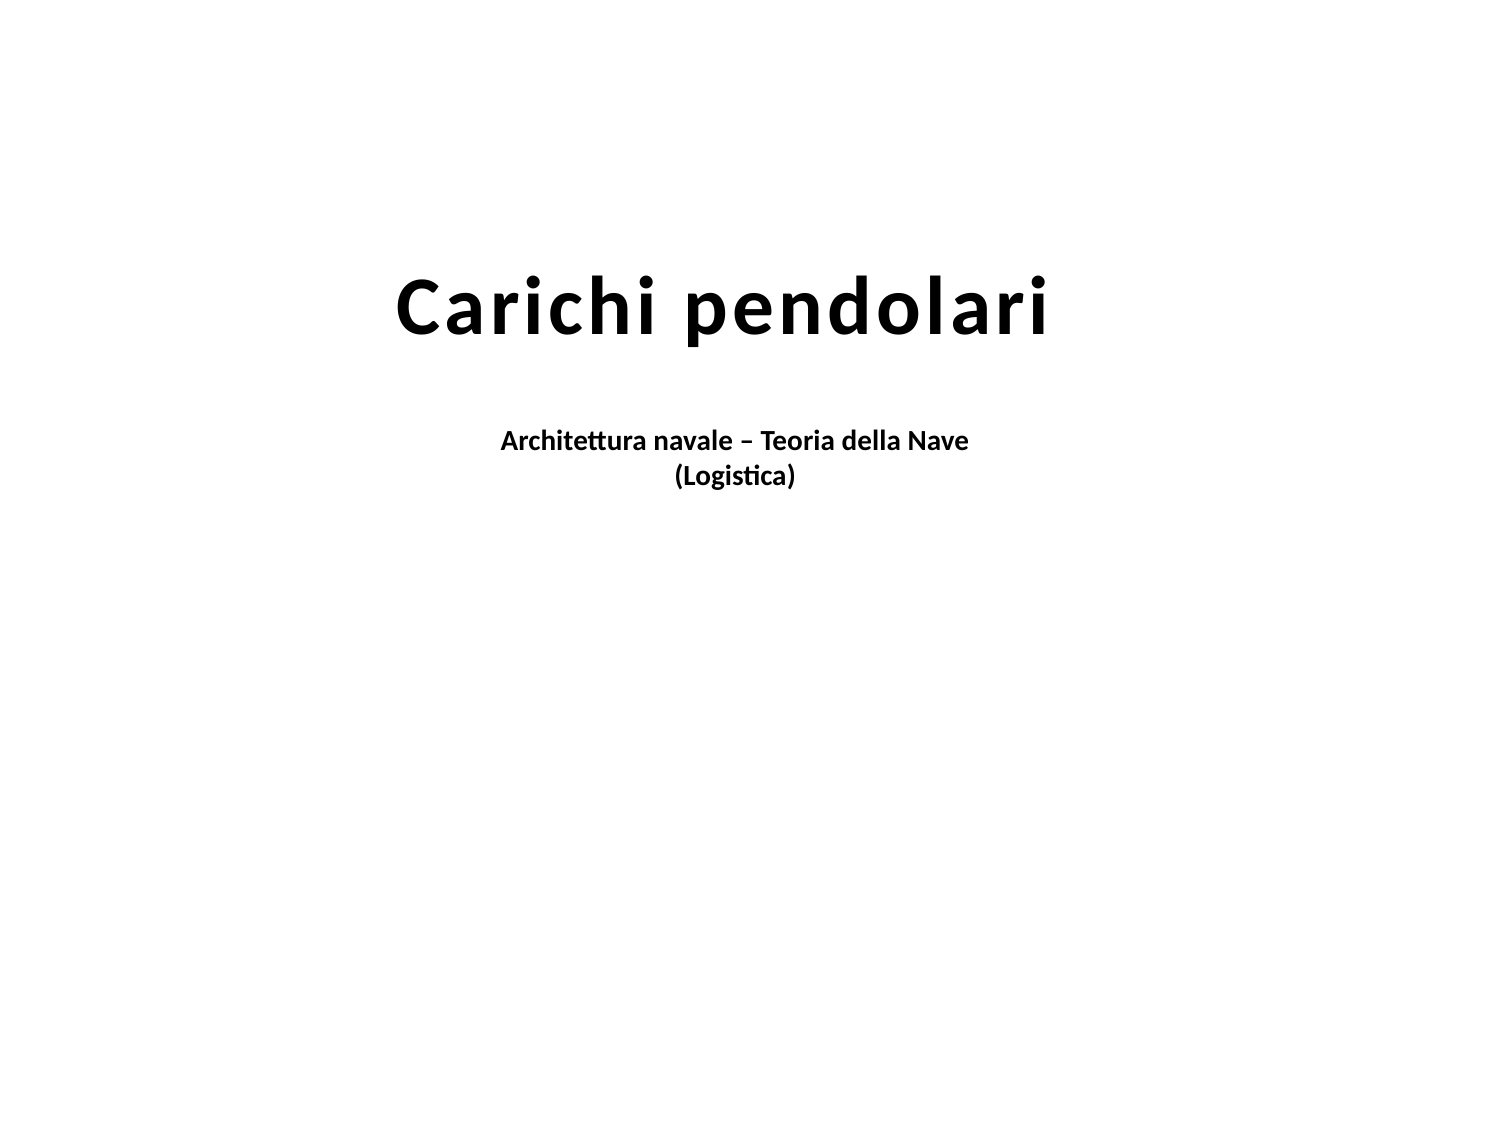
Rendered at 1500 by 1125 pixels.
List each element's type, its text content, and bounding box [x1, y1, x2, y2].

text_box Carichi pendolari Architettura navale – Teoria della Nave (Logistica) [312, 243, 1158, 499]
